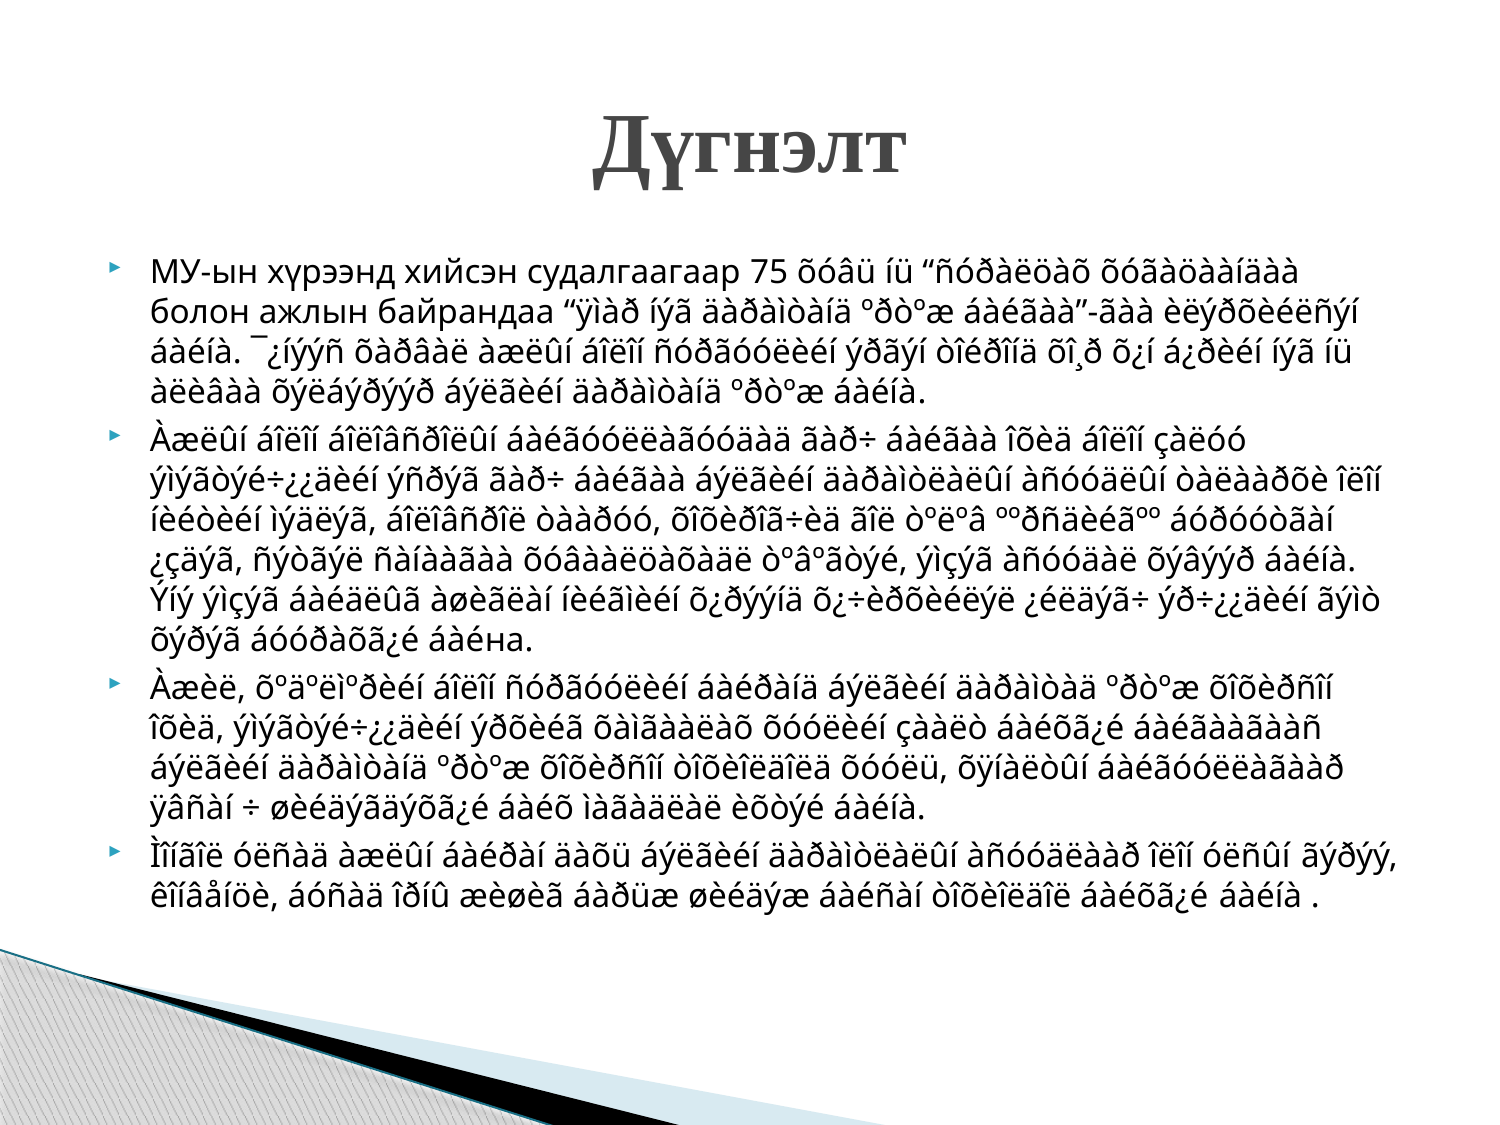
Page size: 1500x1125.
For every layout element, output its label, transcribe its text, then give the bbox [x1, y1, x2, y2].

title Дүгнэлт [75, 45, 1425, 233]
list МУ-ын хүрээнд хийсэн судалгаагаар 75 õóâü íü “ñóðàëöàõ õóãàöààíäàà болон ажлын байрандаа “ÿìàð íýã äàðàìòàíä ºðòºæ áàéãàà”-ãàà èëýðõèéëñýí áàéíà. ¯¿íýýñ õàðâàë àæëûí áîëîí ñóðãóóëèéí ýðãýí òîéðîíä õî¸ð õ¿í á¿ðèéí íýã íü àëèâàà õýëáýðýýð áýëãèéí äàðàìòàíä ºðòºæ áàéíà. Àæëûí áîëîí áîëîâñðîëûí áàéãóóëëàãóóäàä ãàð÷ áàéãàà îõèä áîëîí çàëóó ýìýãòýé÷¿¿äèéí ýñðýã ãàð÷ áàéãàà áýëãèéí äàðàìòëàëûí àñóóäëûí òàëààðõè îëîí íèéòèéí ìýäëýã, áîëîâñðîë òààðóó, õîõèðîã÷èä ãîë òºëºâ ººðñäèéãºº áóðóóòãàí ¿çäýã, ñýòãýë ñàíààãàà õóâààëöàõàäë òºâºãòýé, ýìçýã àñóóäàë õýâýýð áàéíà. Ýíý ýìçýã áàéäëûã àøèãëàí íèéãìèéí õ¿ðýýíä õ¿÷èðõèéëýë ¿éëäýã÷ ýð÷¿¿äèéí ãýìò õýðýã áóóðàõã¿é áàéна. Àæèë, õºäºëìºðèéí áîëîí ñóðãóóëèéí áàéðàíä áýëãèéí äàðàìòàä ºðòºæ õîõèðñîí îõèä, ýìýãòýé÷¿¿äèéí ýðõèéã õàìãààëàõ õóóëèéí çààëò áàéõã¿é áàéãààãààñ áýëãèéí äàðàìòàíä ºðòºæ õîõèðñîí òîõèîëäîëä õóóëü, õÿíàëòûí áàéãóóëëàãààð ÿâñàí ÷ øèéäýãäýõã¿é áàéõ ìàãàäëàë èõòýé áàéíà. Ìîíãîë óëñàä àæëûí áàéðàí äàõü áýëãèéí äàðàìòëàëûí àñóóäëààð îëîí óëñûí ãýðýý, êîíâåíöè, áóñàä îðíû æèøèã áàðüæ øèéäýæ áàéñàí òîõèîëäîë áàéõã¿é áàéíà . [75, 243, 1425, 986]
